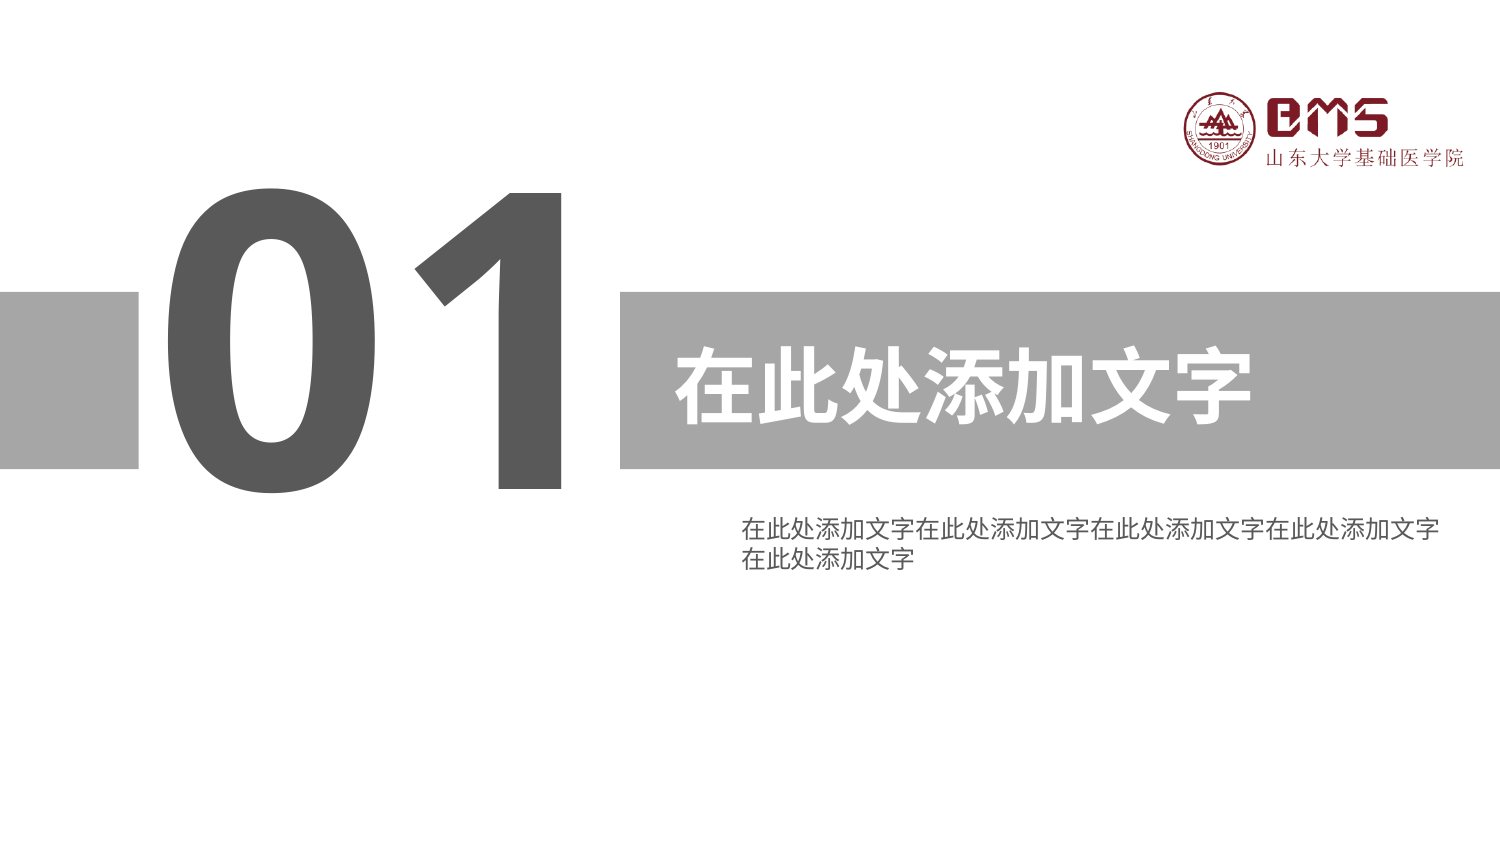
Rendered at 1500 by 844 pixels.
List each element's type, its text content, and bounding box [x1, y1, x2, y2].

picture [1163, 74, 1500, 203]
text_box [0, 290, 138, 471]
text_box 在此处添加文字在此处添加文字在此处添加文字在此处添加文字 在此处添加文字 [726, 506, 1459, 581]
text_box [619, 291, 1500, 470]
text_box 01 [138, 67, 839, 580]
